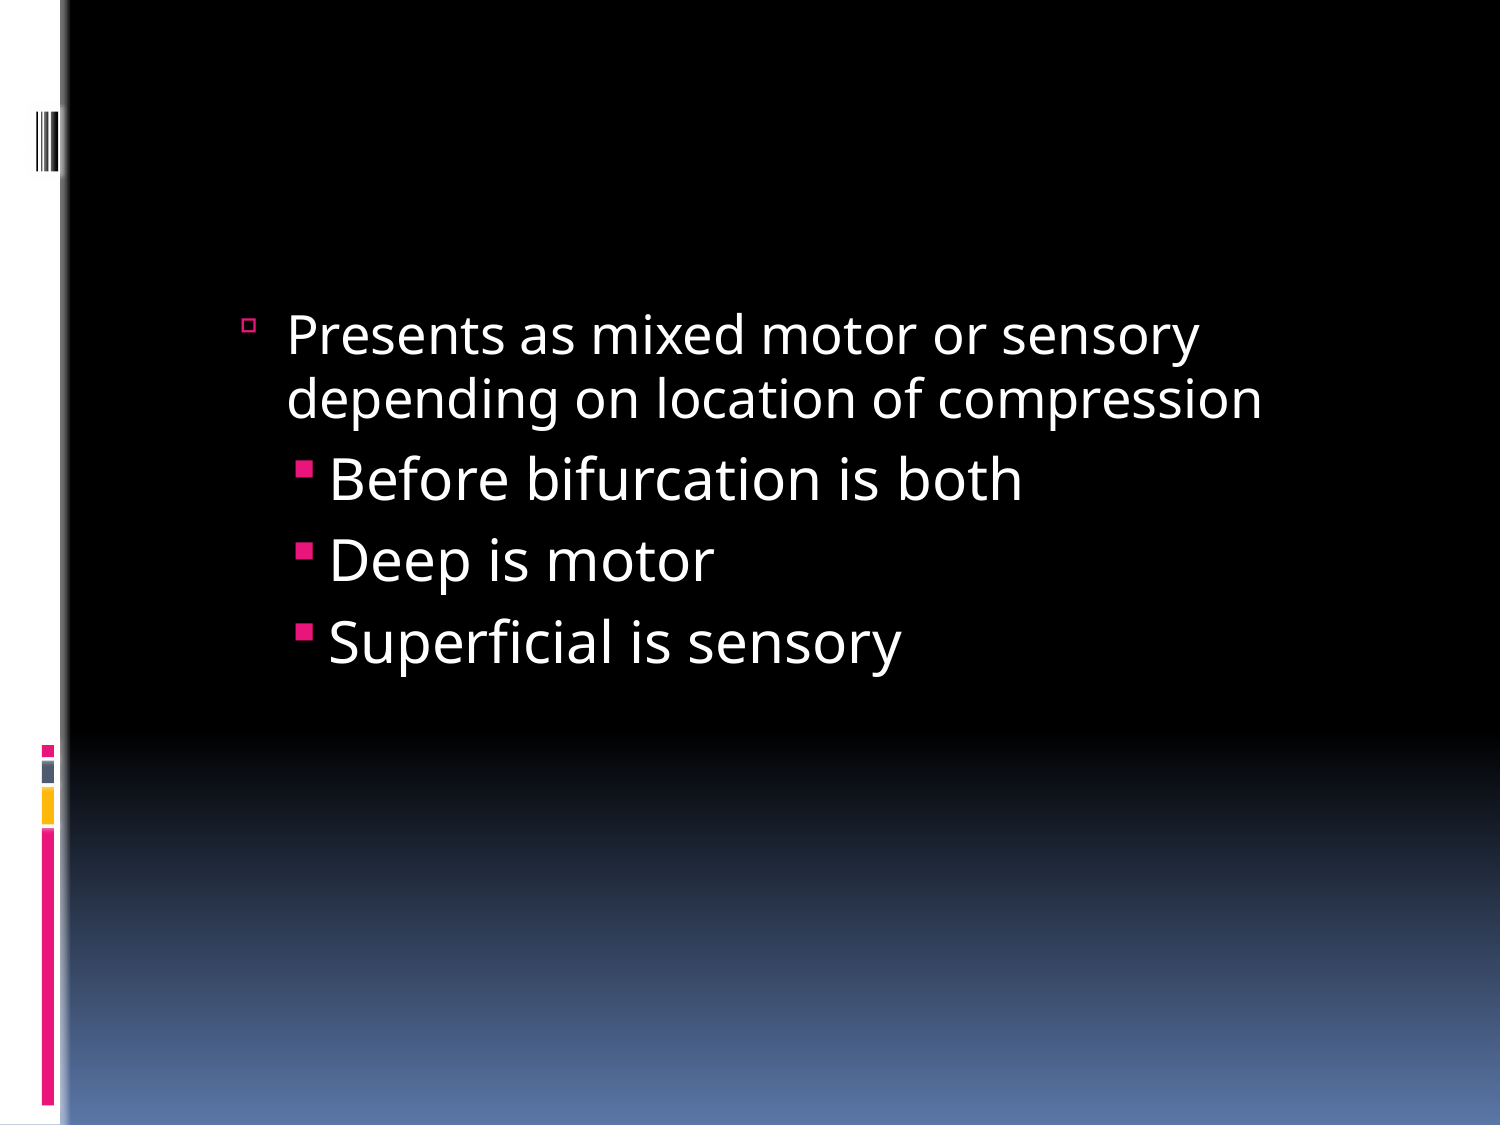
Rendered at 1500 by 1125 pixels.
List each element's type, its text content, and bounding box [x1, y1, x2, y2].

list Presents as mixed motor or sensory depending on location of compression Before bifurcation is both Deep is motor Superficial is sensory [150, 292, 1425, 1043]
